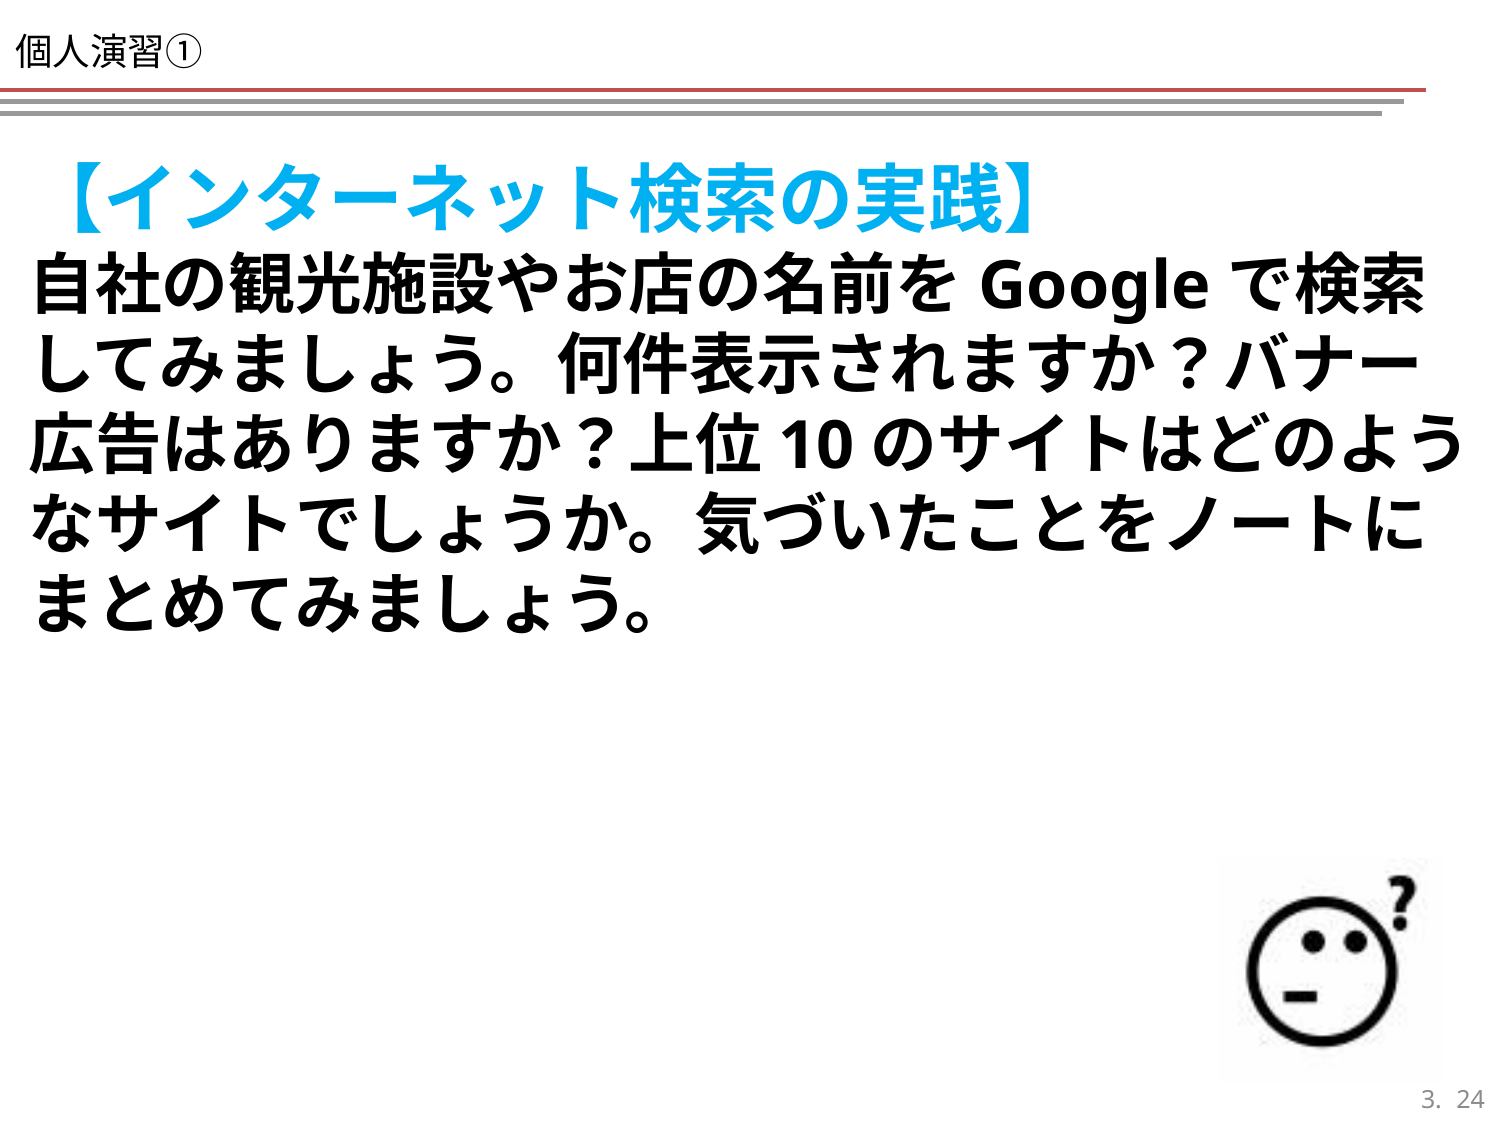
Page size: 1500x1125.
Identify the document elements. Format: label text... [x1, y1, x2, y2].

slide_number 23 [1381, 1065, 1500, 1125]
text_box 【インターネット検索の実践】 自社の観光施設やお店の名前をGoogleで検索してみましょう。何件表示されますか？バナー広告はありますか？上位10のサイトはどのようなサイトでしょうか。気づいたことをノートにまとめてみましょう。 [13, 144, 1487, 818]
title 個人演習① [0, 0, 1500, 102]
picture [1218, 858, 1444, 1084]
